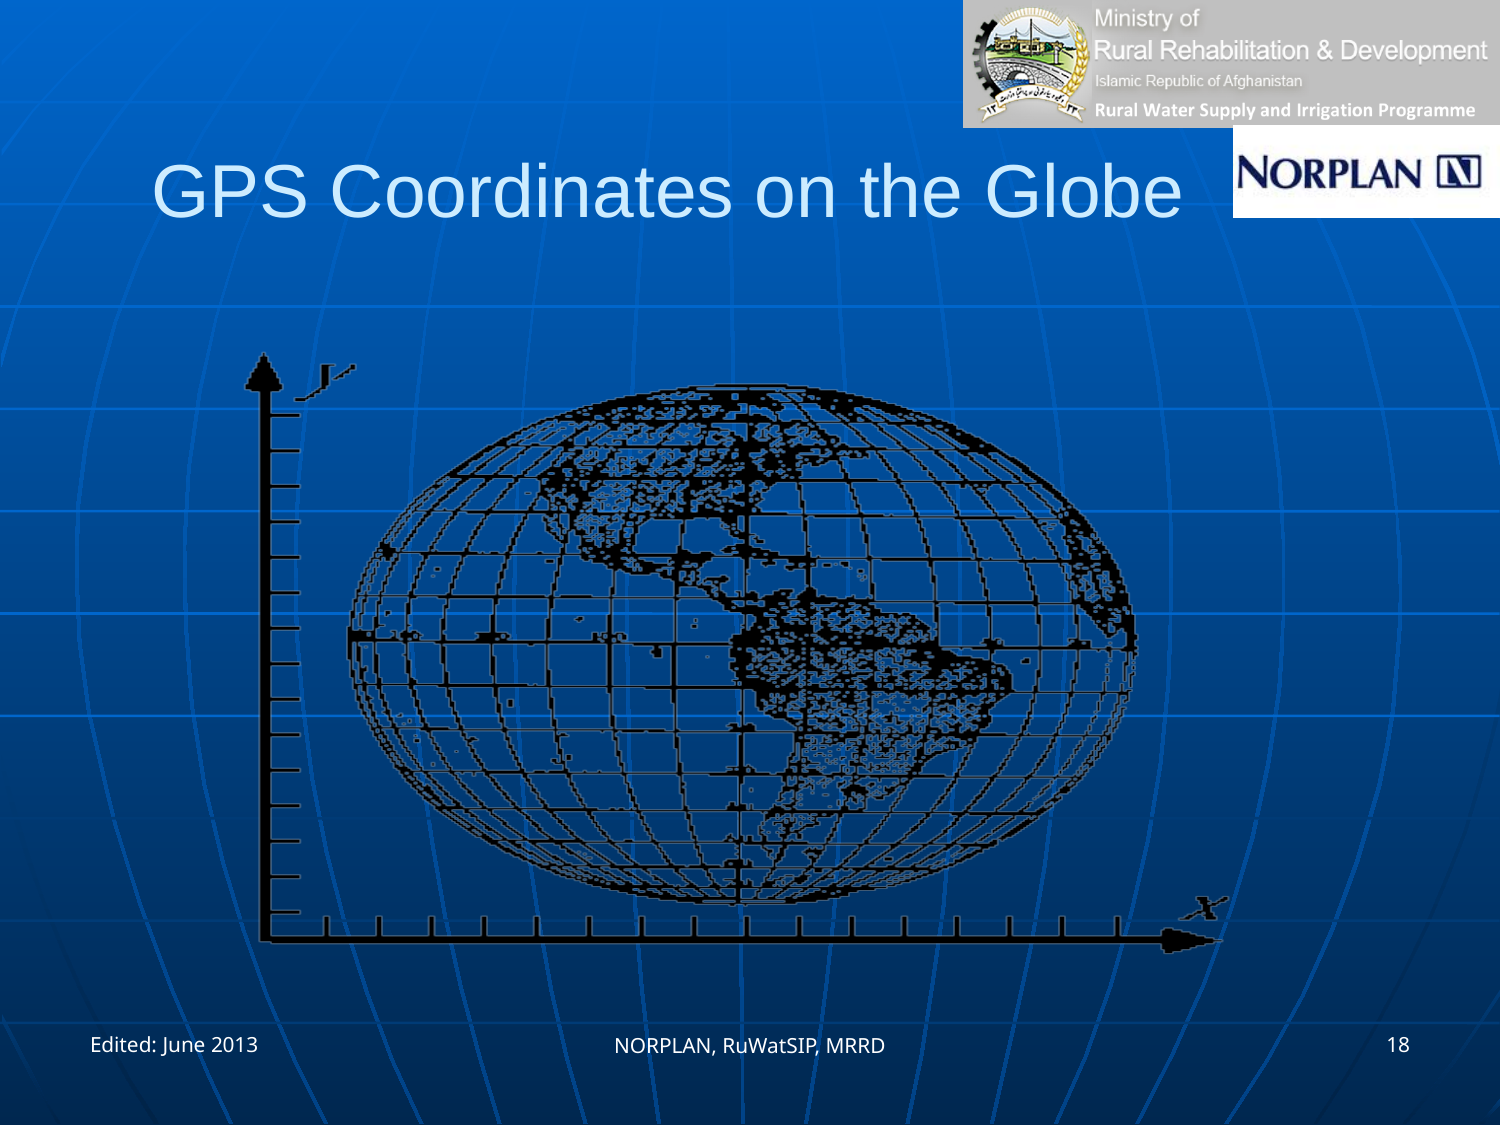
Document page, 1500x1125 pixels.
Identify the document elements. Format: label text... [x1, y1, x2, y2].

slide_number 18 [1074, 1023, 1426, 1100]
title GPS Coordinates on the Globe [74, 93, 1262, 282]
picture [963, 0, 1500, 218]
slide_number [74, 1023, 426, 1100]
picture [237, 337, 1241, 960]
footer NORPLAN, RuWatSIP, MRRD [512, 1024, 988, 1101]
